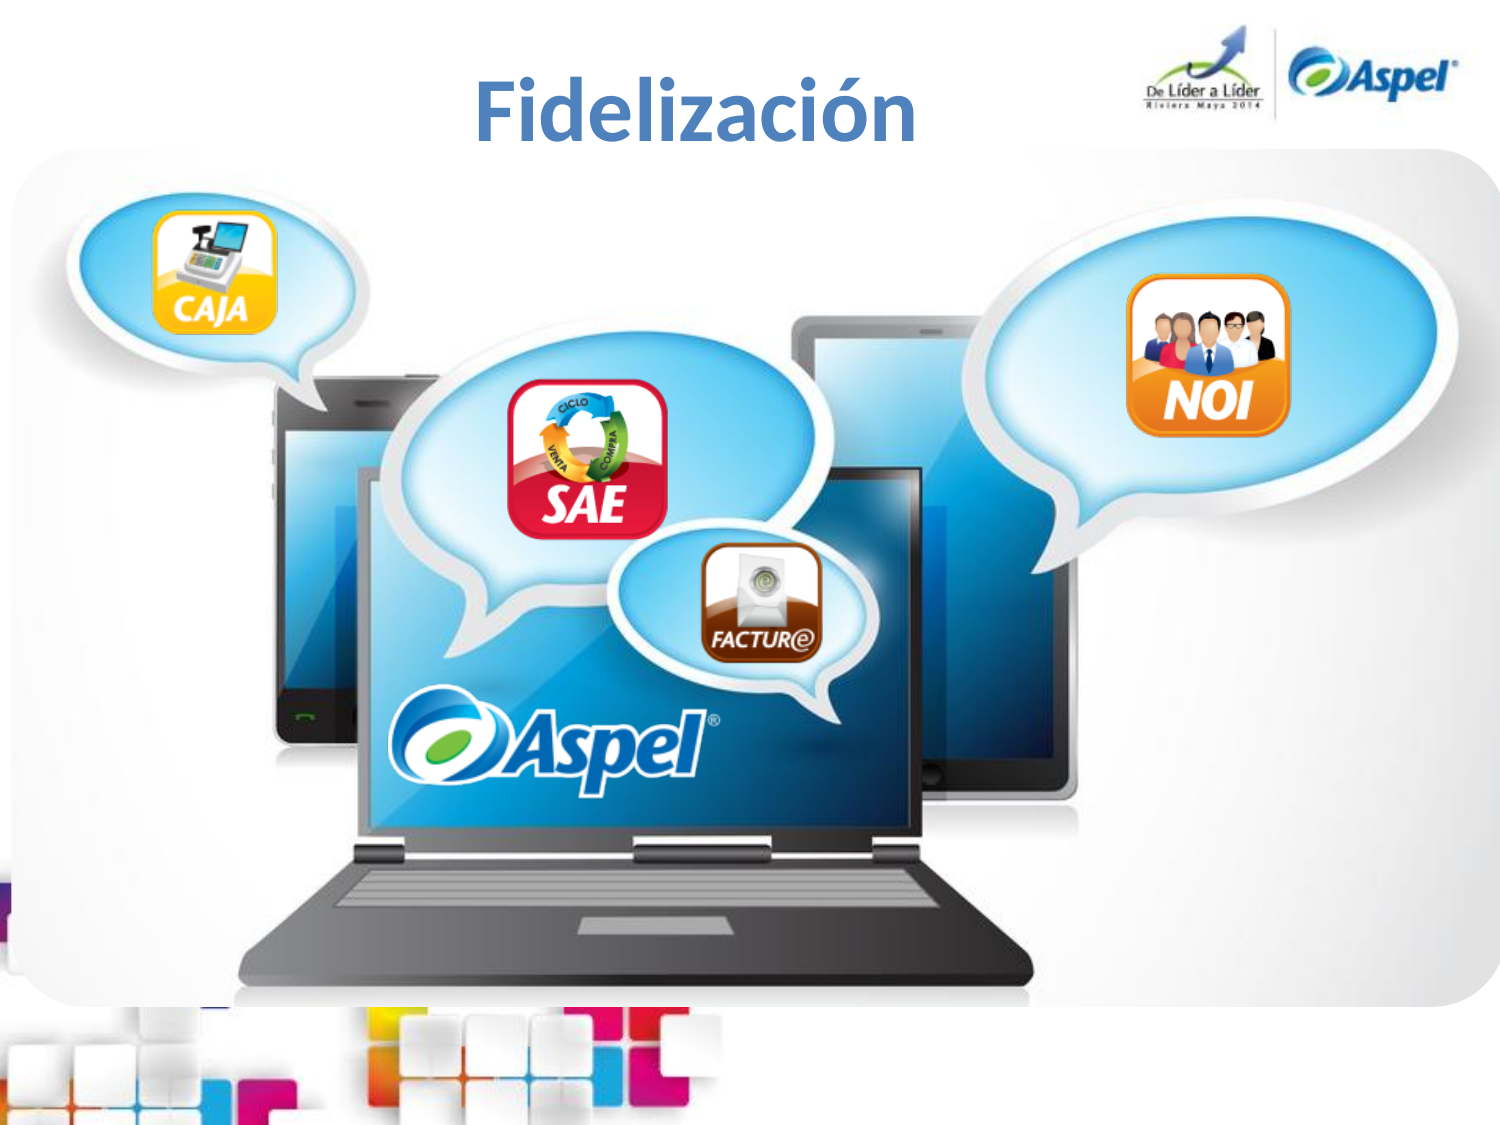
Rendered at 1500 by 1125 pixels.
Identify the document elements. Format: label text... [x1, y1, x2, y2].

picture [377, 0, 1500, 134]
text_box Fidelización [419, 42, 975, 147]
picture [0, 148, 1500, 1125]
